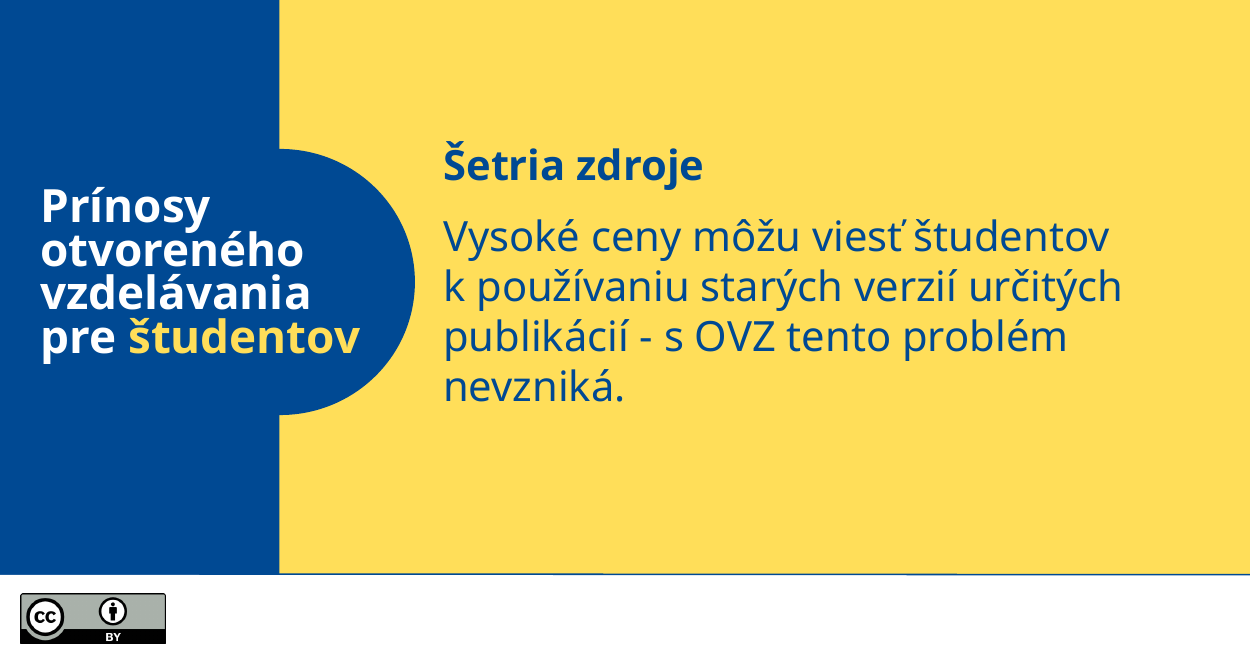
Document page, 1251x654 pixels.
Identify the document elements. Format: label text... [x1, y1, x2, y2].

picture [20, 592, 166, 645]
text_box [409, 242, 415, 322]
text_box [0, 0, 280, 573]
text_box Šetria zdroje Vysoké ceny môžu viesť študentov k používaniu starých verzií určitých publikácií - s OVZ tento problém nevzniká. [428, 124, 1159, 425]
text_box Prínosy otvoreného vzdelávania pre študentov [25, 171, 409, 378]
text_box [0, 582, 1250, 654]
text_box [187, 378, 374, 416]
text_box [206, 148, 355, 171]
